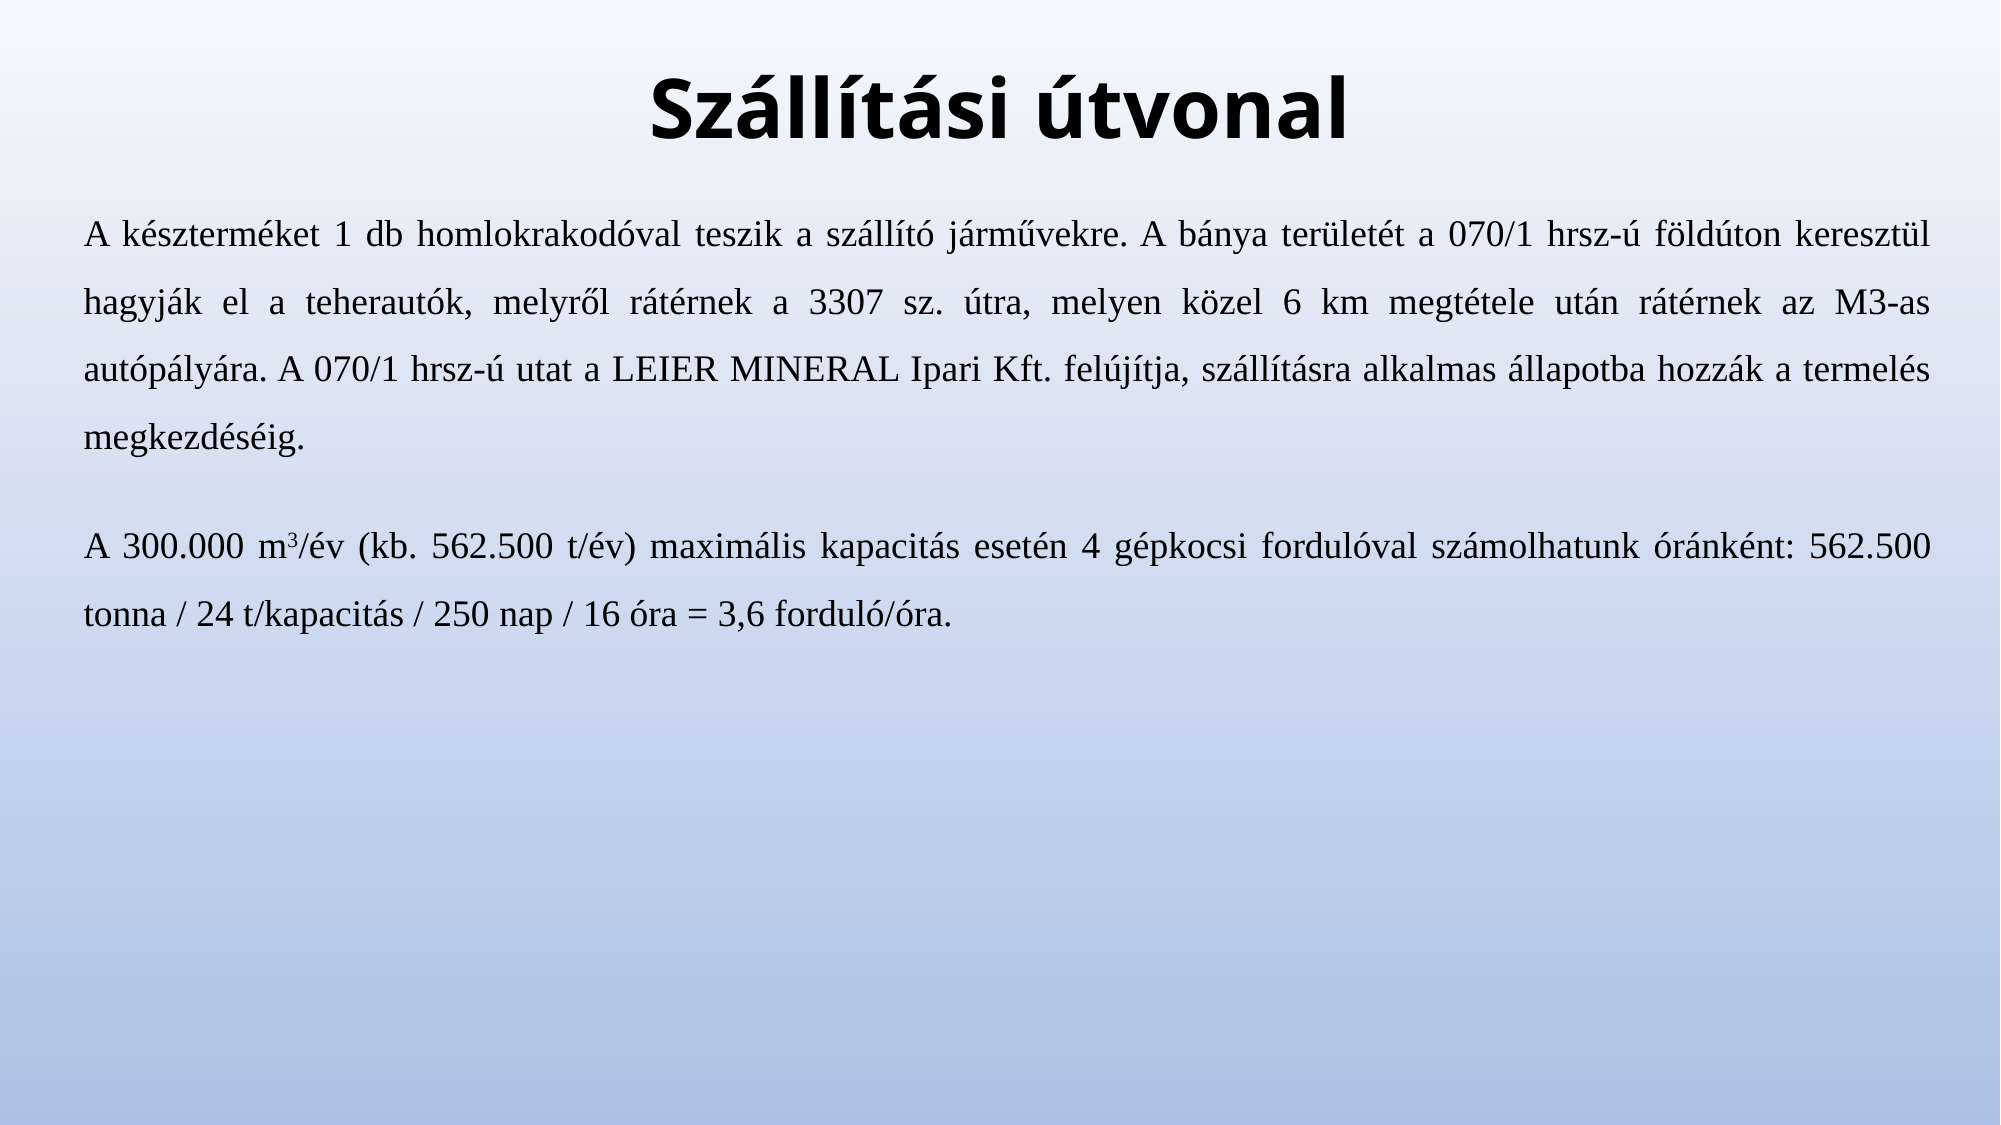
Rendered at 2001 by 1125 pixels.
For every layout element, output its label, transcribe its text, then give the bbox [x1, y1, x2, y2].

list A készterméket 1 db homlokrakodóval teszik a szállító járművekre. A bánya területét a 070/1 hrsz-ú földúton keresztül hagyják el a teherautók, melyről rátérnek a 3307 sz. útra, melyen közel 6 km megtétele után rátérnek az M3-as autópályára. A 070/1 hrsz-ú utat a LEIER MINERAL Ipari Kft. felújítja, szállításra alkalmas állapotba hozzák a termelés megkezdéséig. A 300.000 m3/év (kb. 562.500 t/év) maximális kapacitás esetén 4 gépkocsi fordulóval számolhatunk óránként: 562.500 tonna / 24 t/kapacitás / 250 nap / 16 óra = 3,6 forduló/óra. [68, 179, 1949, 974]
title Szállítási útvonal [137, 59, 1863, 165]
